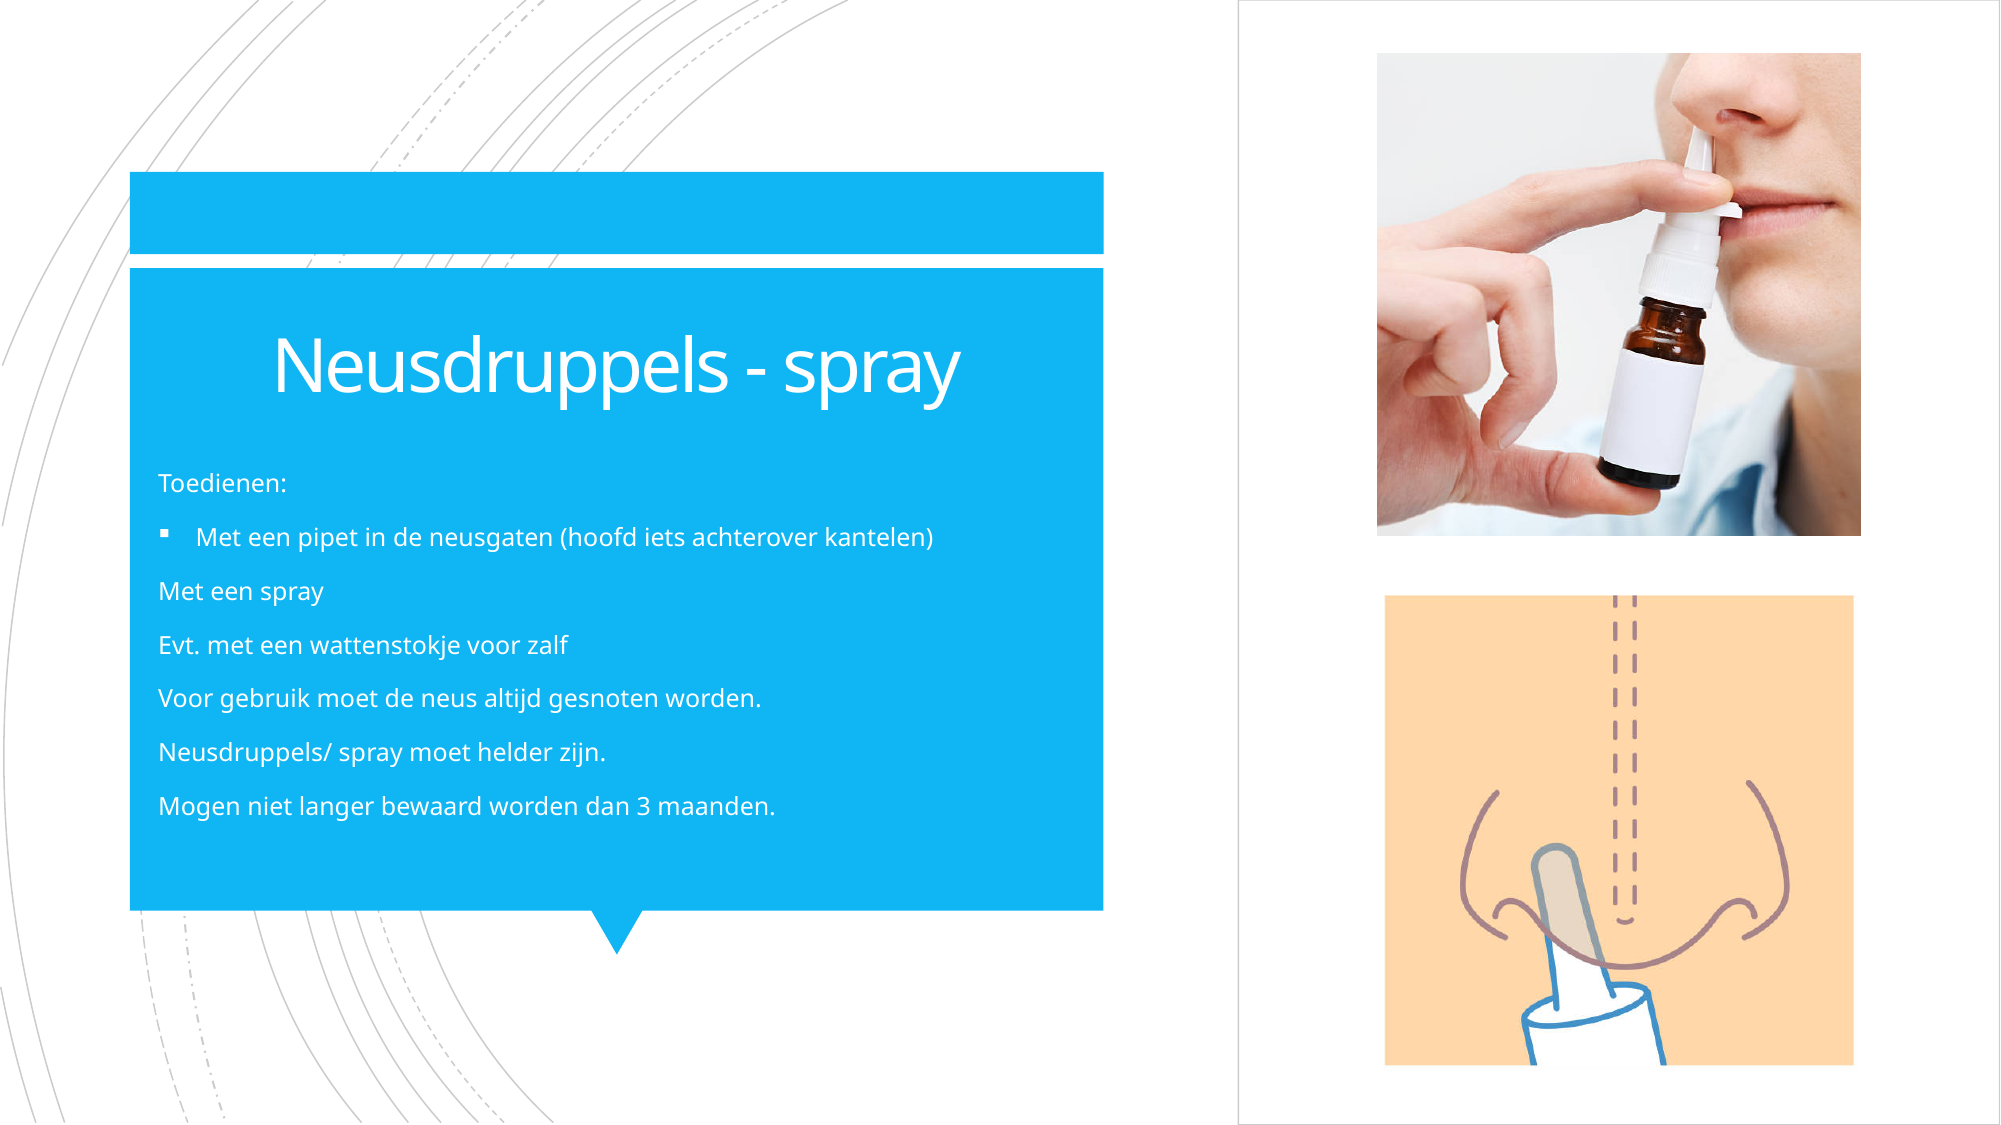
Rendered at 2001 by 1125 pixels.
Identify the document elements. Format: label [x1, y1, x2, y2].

picture [1376, 52, 1862, 537]
text_box [1996, 0, 2000, 1125]
picture [1376, 588, 1861, 1074]
text_box [0, 0, 1996, 1125]
